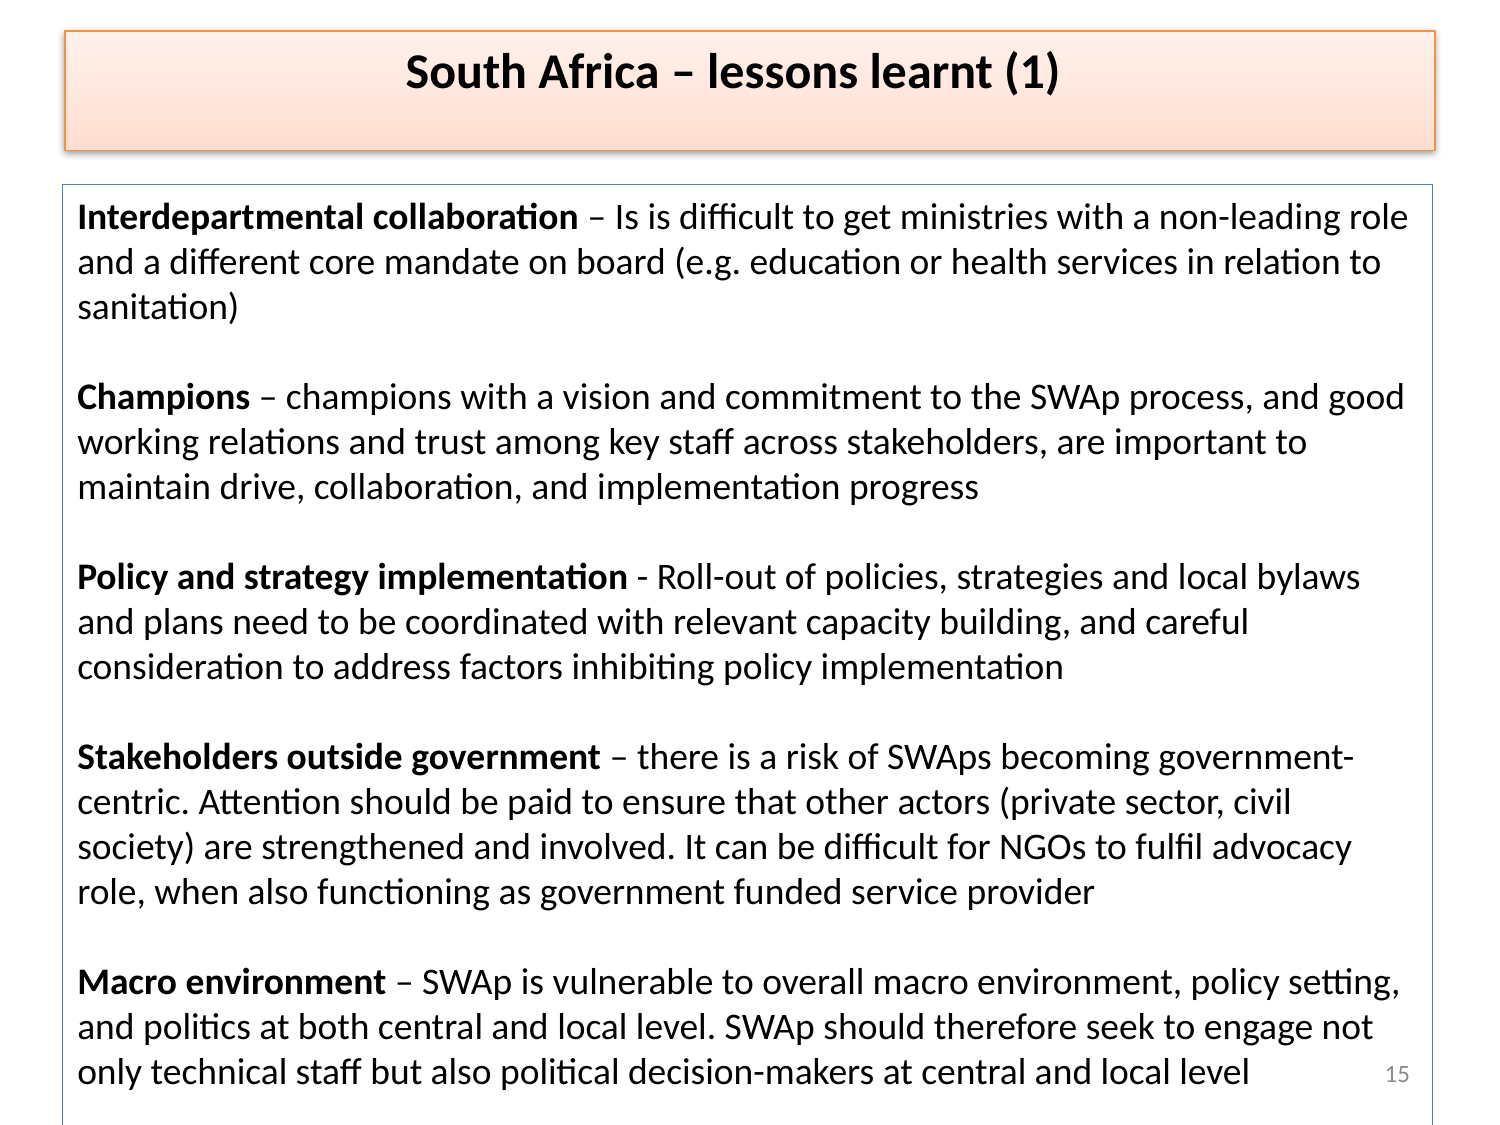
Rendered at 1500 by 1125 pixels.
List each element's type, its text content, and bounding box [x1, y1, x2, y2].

text_box South Africa – lessons learnt (1) [64, 30, 1436, 151]
text_box Interdepartmental collaboration – Is is difficult to get ministries with a non-leading role and a different core mandate on board (e.g. education or health services in relation to sanitation) Champions – champions with a vision and commitment to the SWAp process, and good working relations and trust among key staff across stakeholders, are important to maintain drive, collaboration, and implementation progress Policy and strategy implementation - Roll-out of policies, strategies and local bylaws and plans need to be coordinated with relevant capacity building, and careful consideration to address factors inhibiting policy implementation Stakeholders outside government – there is a risk of SWAps becoming government-centric. Attention should be paid to ensure that other actors (private sector, civil society) are strengthened and involved. It can be difficult for NGOs to fulfil advocacy role, when also functioning as government funded service provider Macro environment – SWAp is vulnerable to overall macro environment, policy setting, and politics at both central and local level. SWAp should therefore seek to engage not only technical staff but also political decision-makers at central and local level [62, 184, 1433, 1125]
slide_number 15 [1074, 1042, 1425, 1103]
